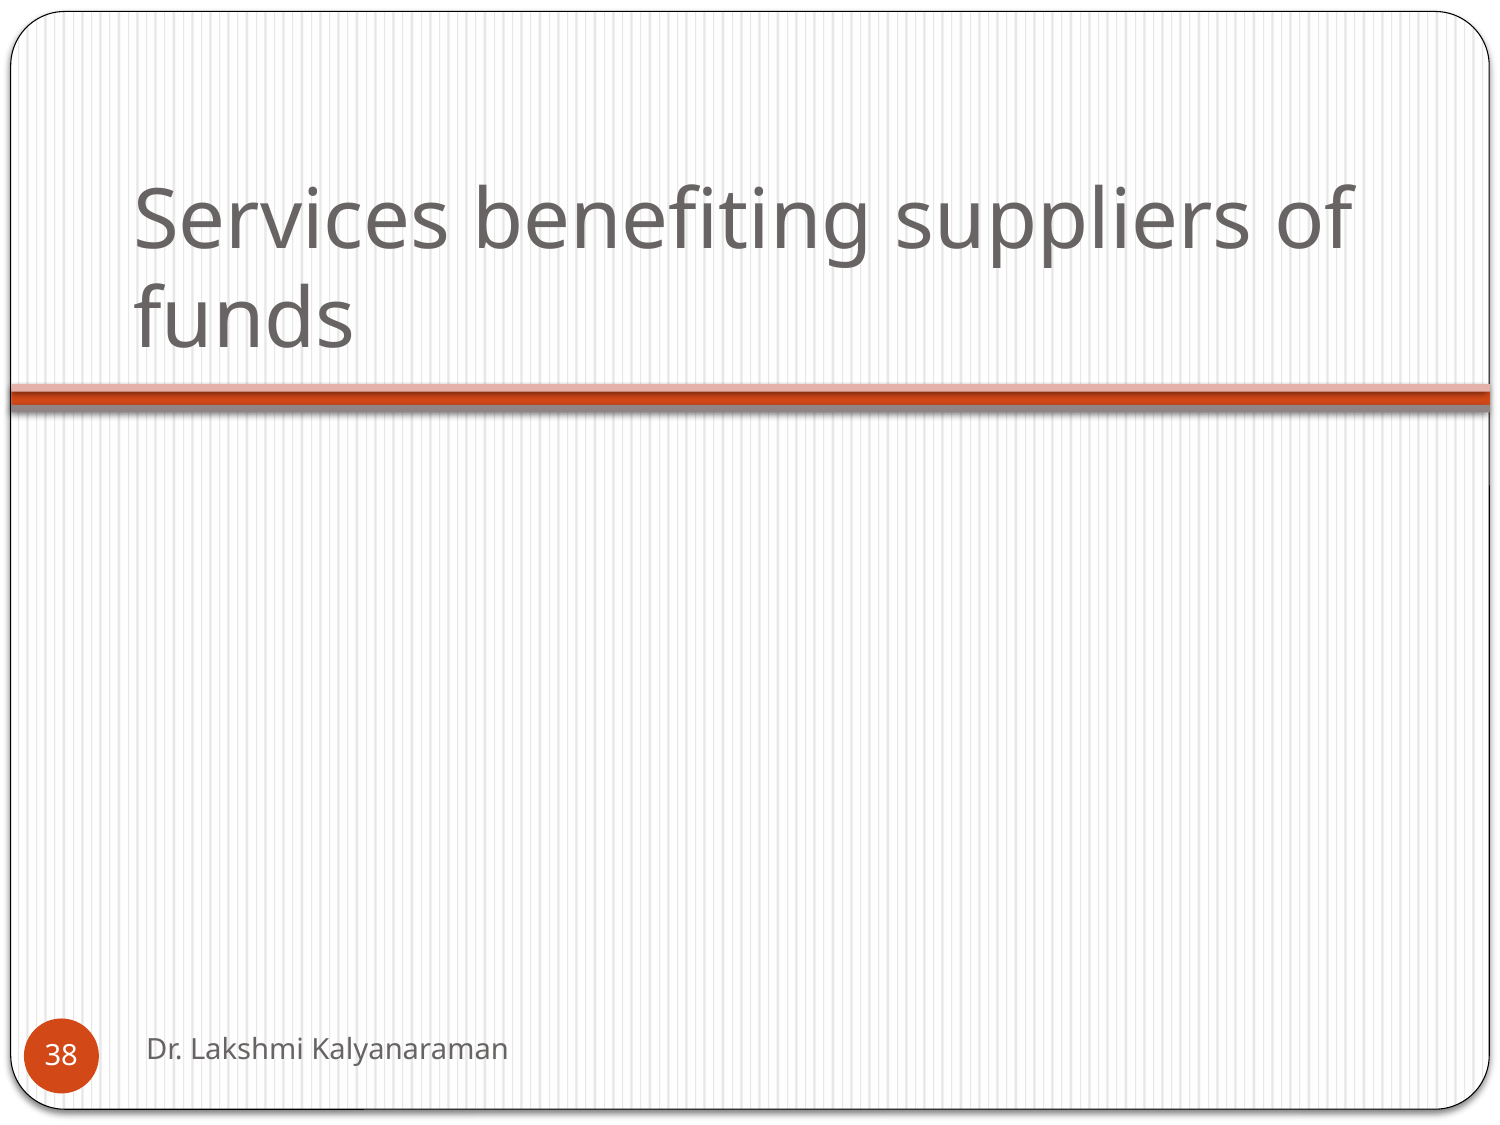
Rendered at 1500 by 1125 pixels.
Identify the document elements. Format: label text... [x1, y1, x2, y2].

title Services benefiting suppliers of funds [118, 156, 1394, 380]
slide_number 38 [23, 1018, 99, 1094]
footer Dr. Lakshmi Kalyanaraman [131, 1012, 788, 1088]
